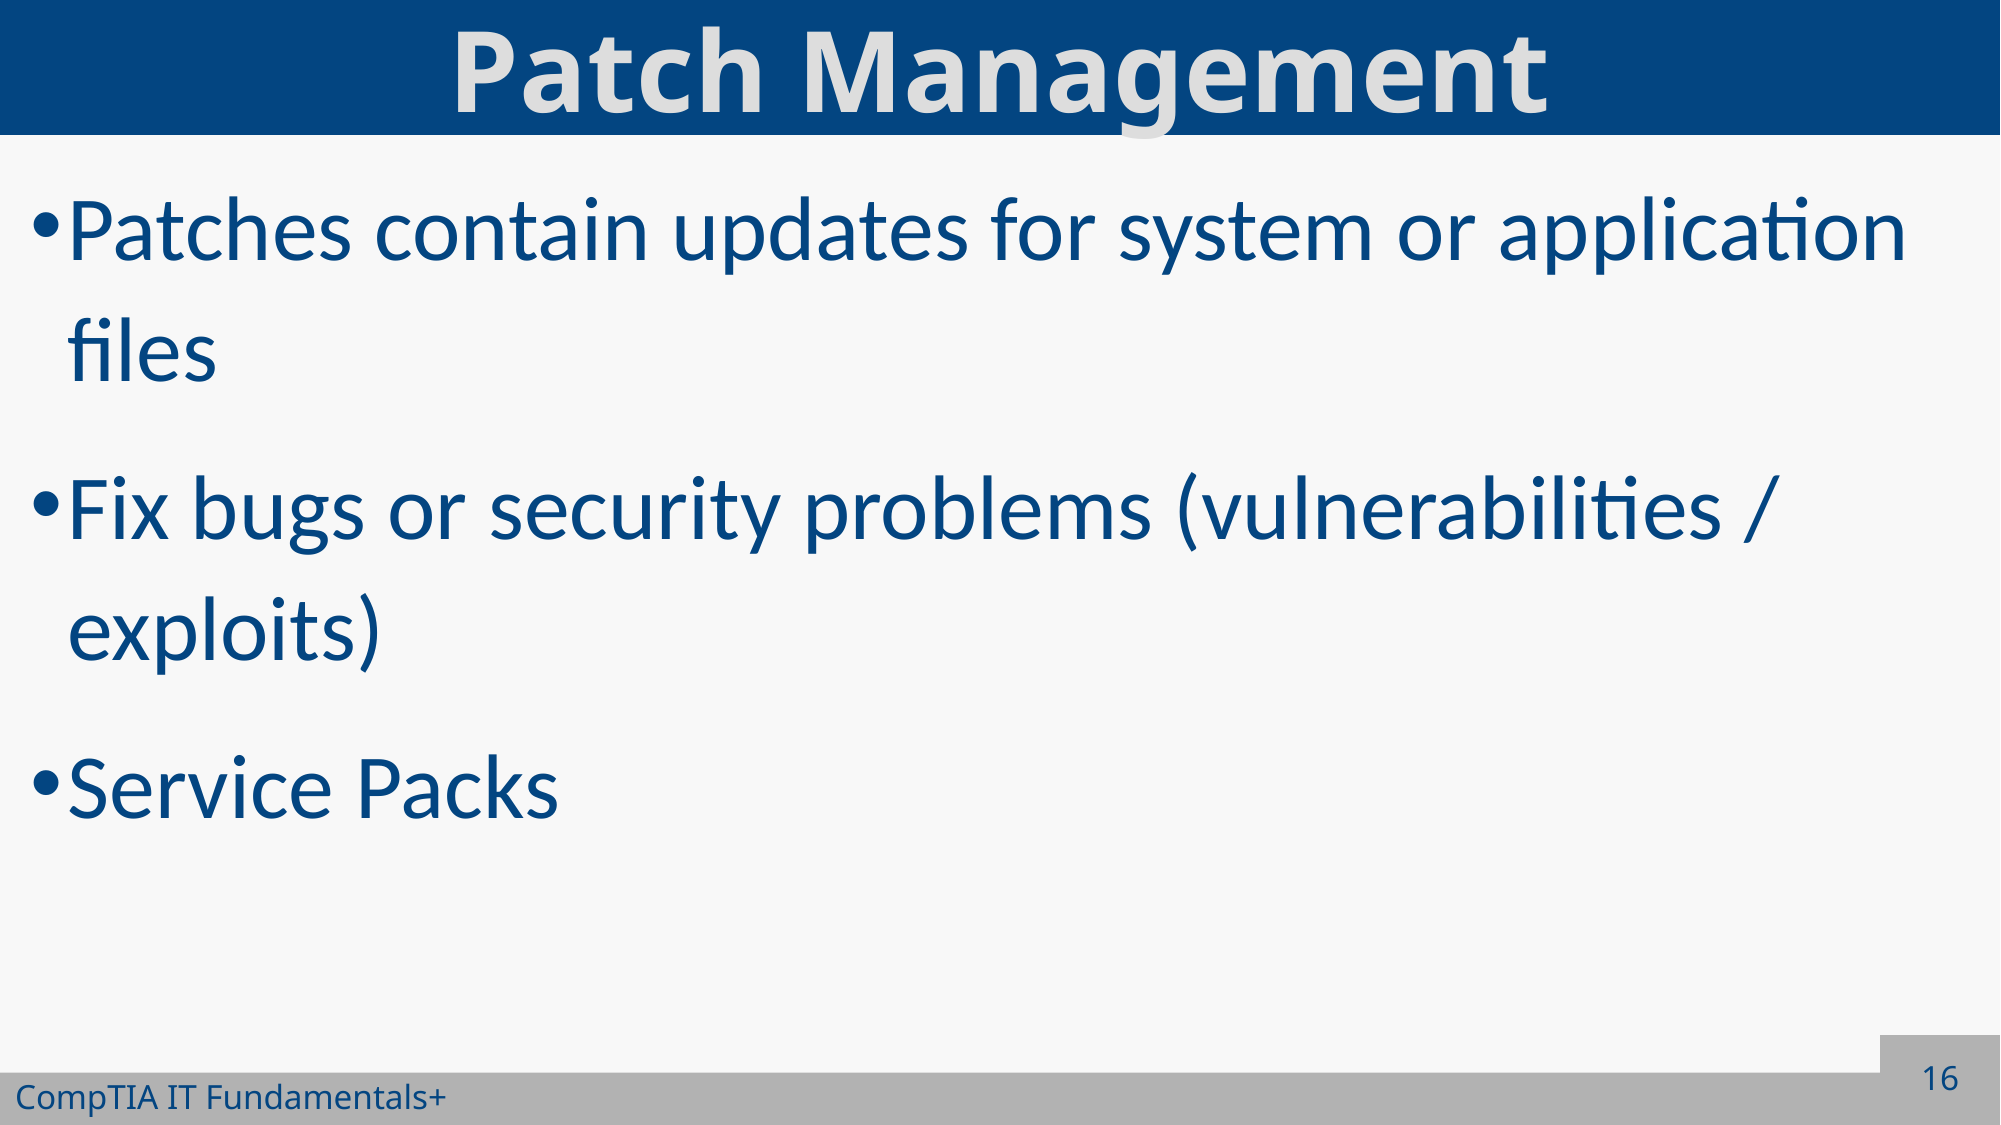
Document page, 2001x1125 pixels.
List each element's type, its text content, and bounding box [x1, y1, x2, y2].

footer CompTIA IT Fundamentals+ [0, 1072, 1880, 1125]
title Patch Management [0, 0, 2000, 135]
list Patches contain updates for system or application files Fix bugs or security problems (vulnerabilities / exploits) Service Packs [15, 149, 1980, 1065]
slide_number 16 [1880, 1035, 2000, 1125]
